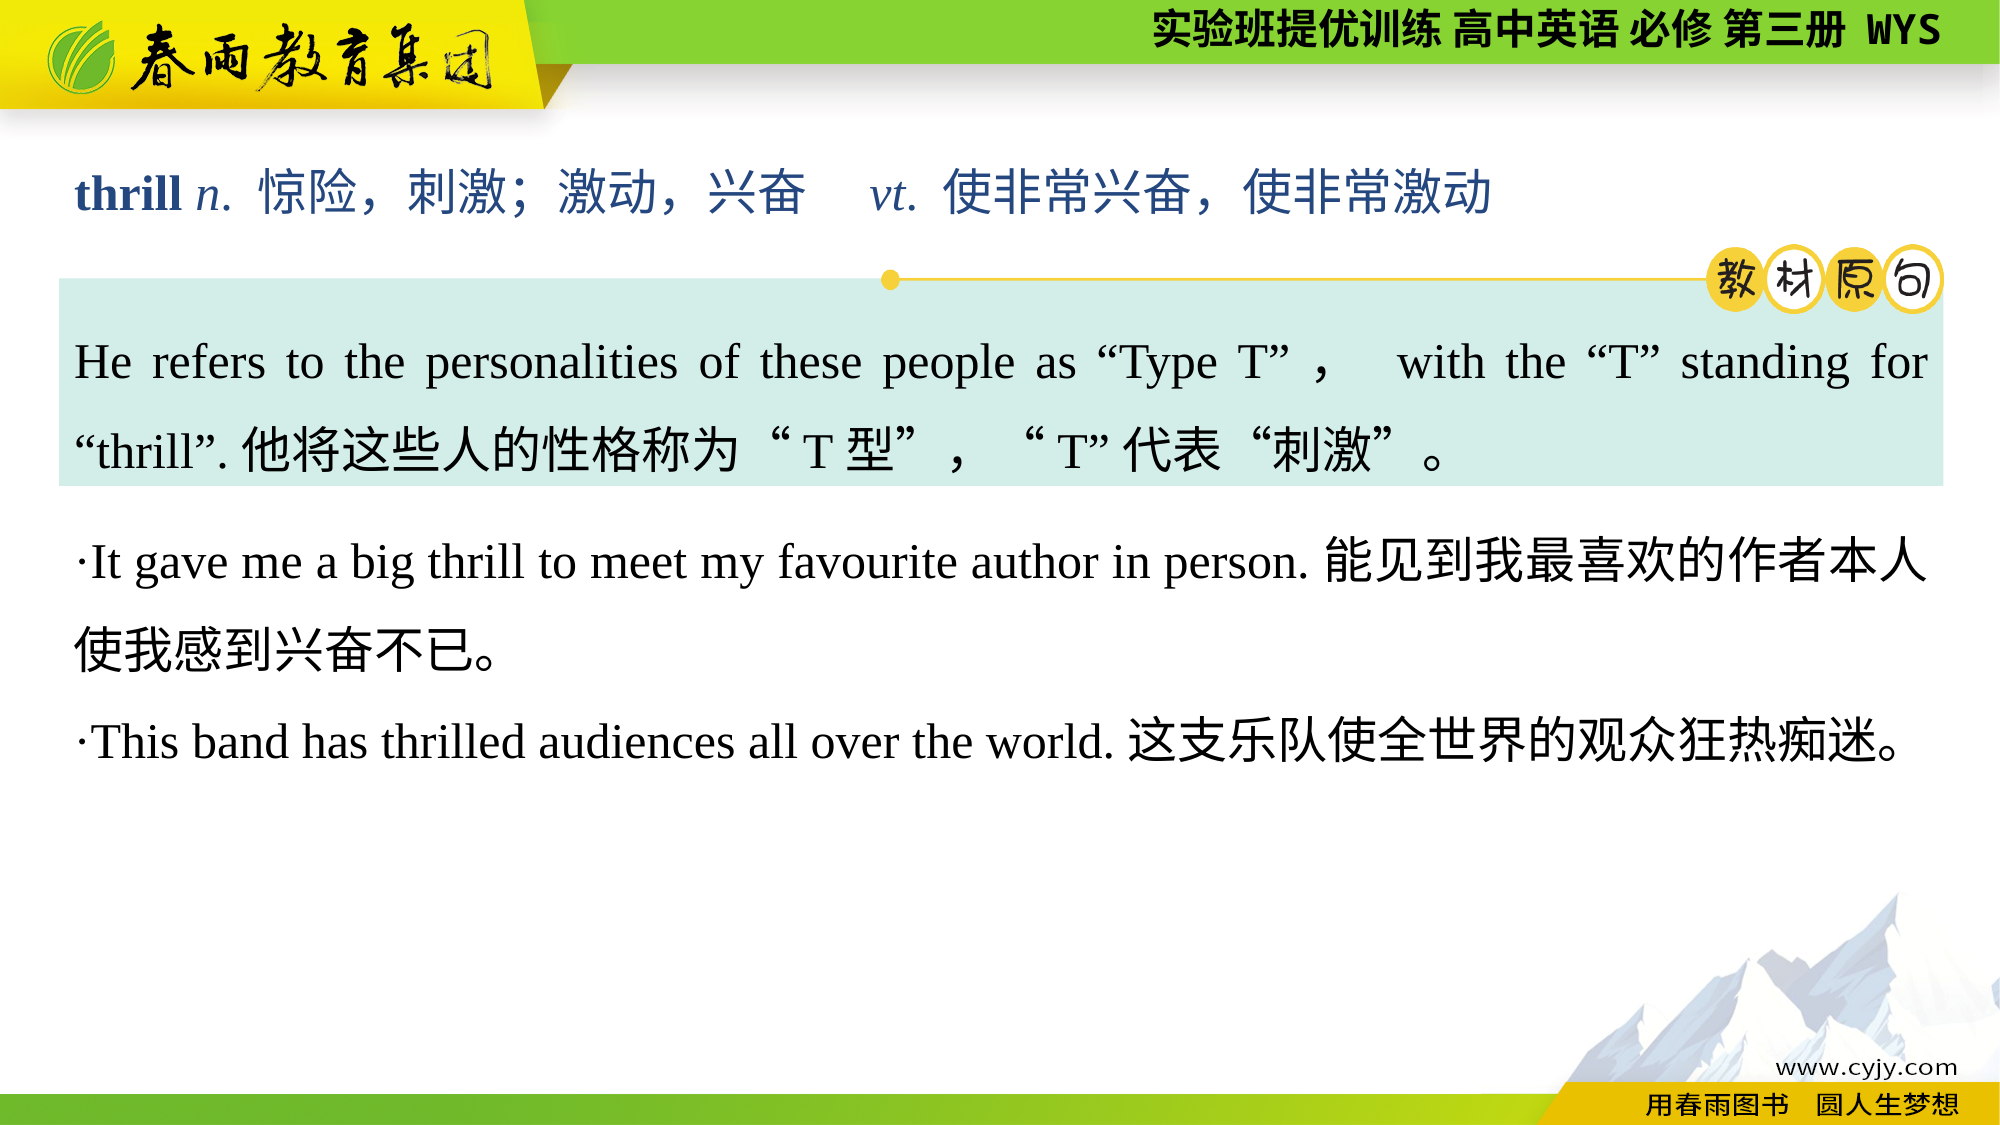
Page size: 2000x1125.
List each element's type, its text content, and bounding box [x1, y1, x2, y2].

text_box He refers to the personalities of these people as “Type T”， with the “T” standing for “thrill”.他将这些人的性格称为“T型”，“T”代表“刺激”。 [59, 278, 1944, 486]
text_box ·It gave me a big thrill to meet my favourite author in person.能见到我最喜欢的作者本人使我感到兴奋不已。 ·This band has thrilled audiences all over the world.这支乐队使全世界的观众狂热痴迷。 [59, 491, 1944, 777]
picture [0, 0, 2000, 1125]
list thrill n. 惊险，刺激；激动，兴奋 vt. 使非常兴奋，使非常激动 [59, 122, 1944, 217]
